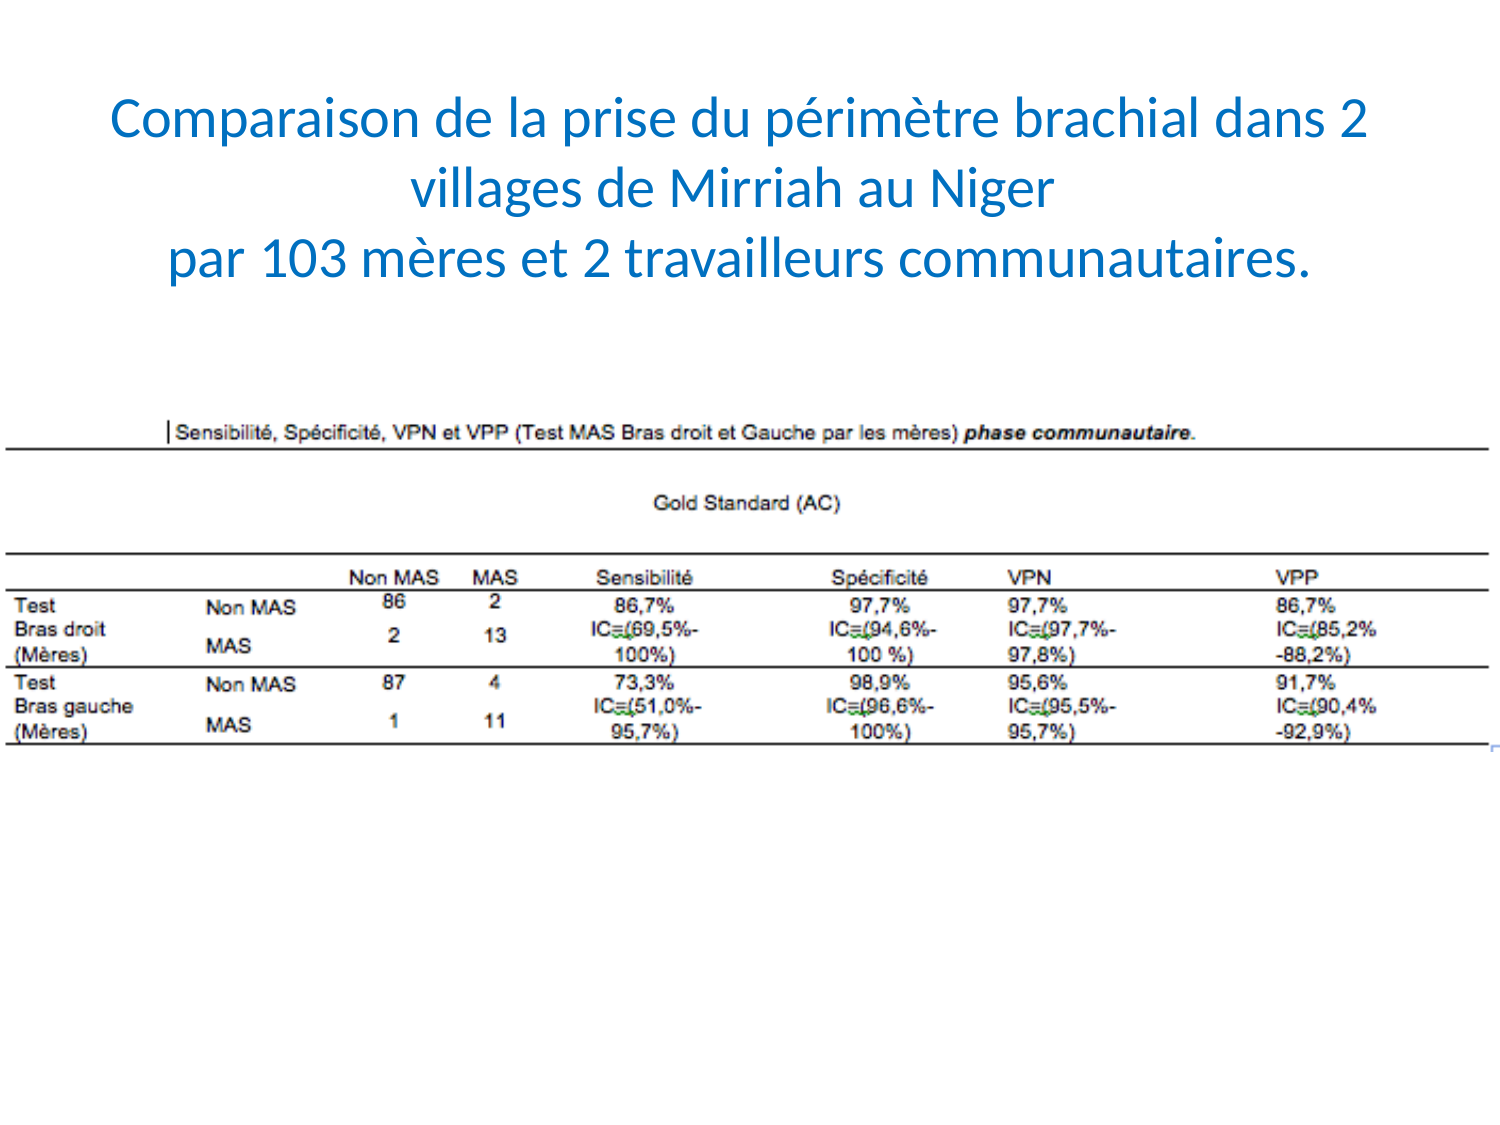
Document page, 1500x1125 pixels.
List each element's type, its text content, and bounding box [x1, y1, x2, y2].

title Comparaison de la prise du périmètre brachial dans 2 villages de Mirriah au Niger par 103 mères et 2 travailleurs communautaires. [64, 125, 1415, 313]
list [3, 408, 1500, 752]
